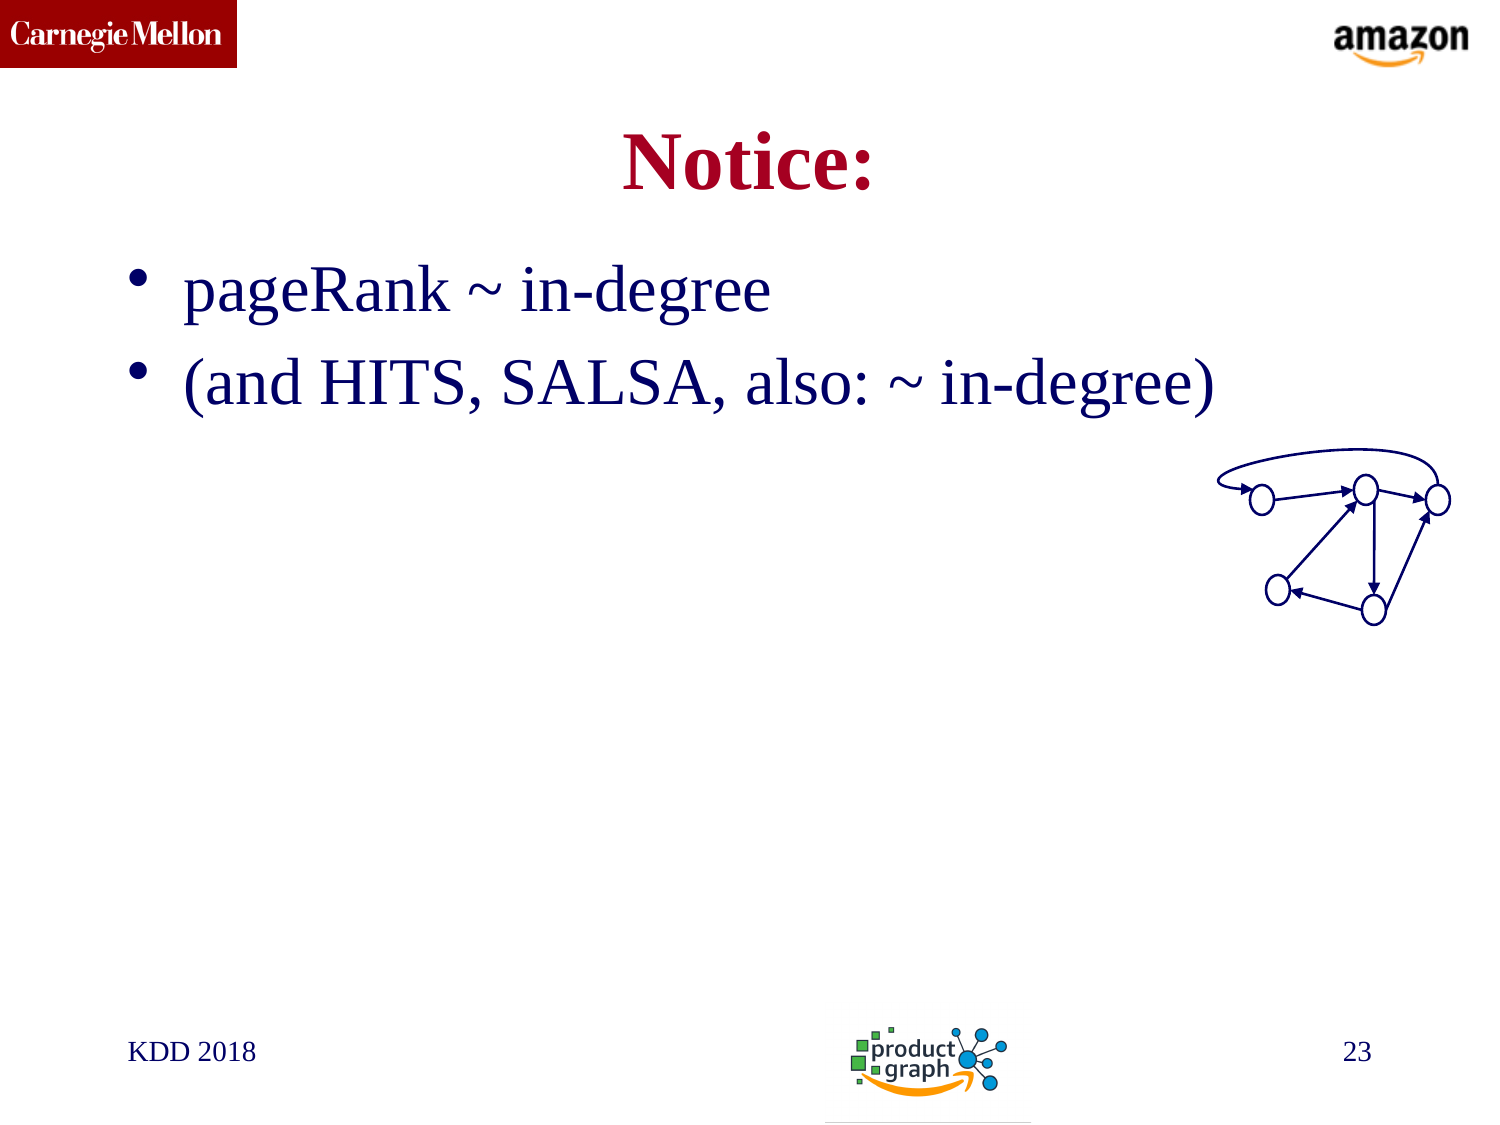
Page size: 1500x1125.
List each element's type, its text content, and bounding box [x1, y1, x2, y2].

picture [0, 0, 237, 68]
slide_number 23 [1074, 1024, 1388, 1101]
title Notice: [112, 99, 1388, 213]
slide_number KDD 2018 [112, 1024, 426, 1101]
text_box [1249, 474, 1451, 626]
list pageRank ~ in-degree (and HITS, SALSA, also: ~ in-degree) [112, 237, 1388, 1001]
picture [1322, 4, 1484, 88]
